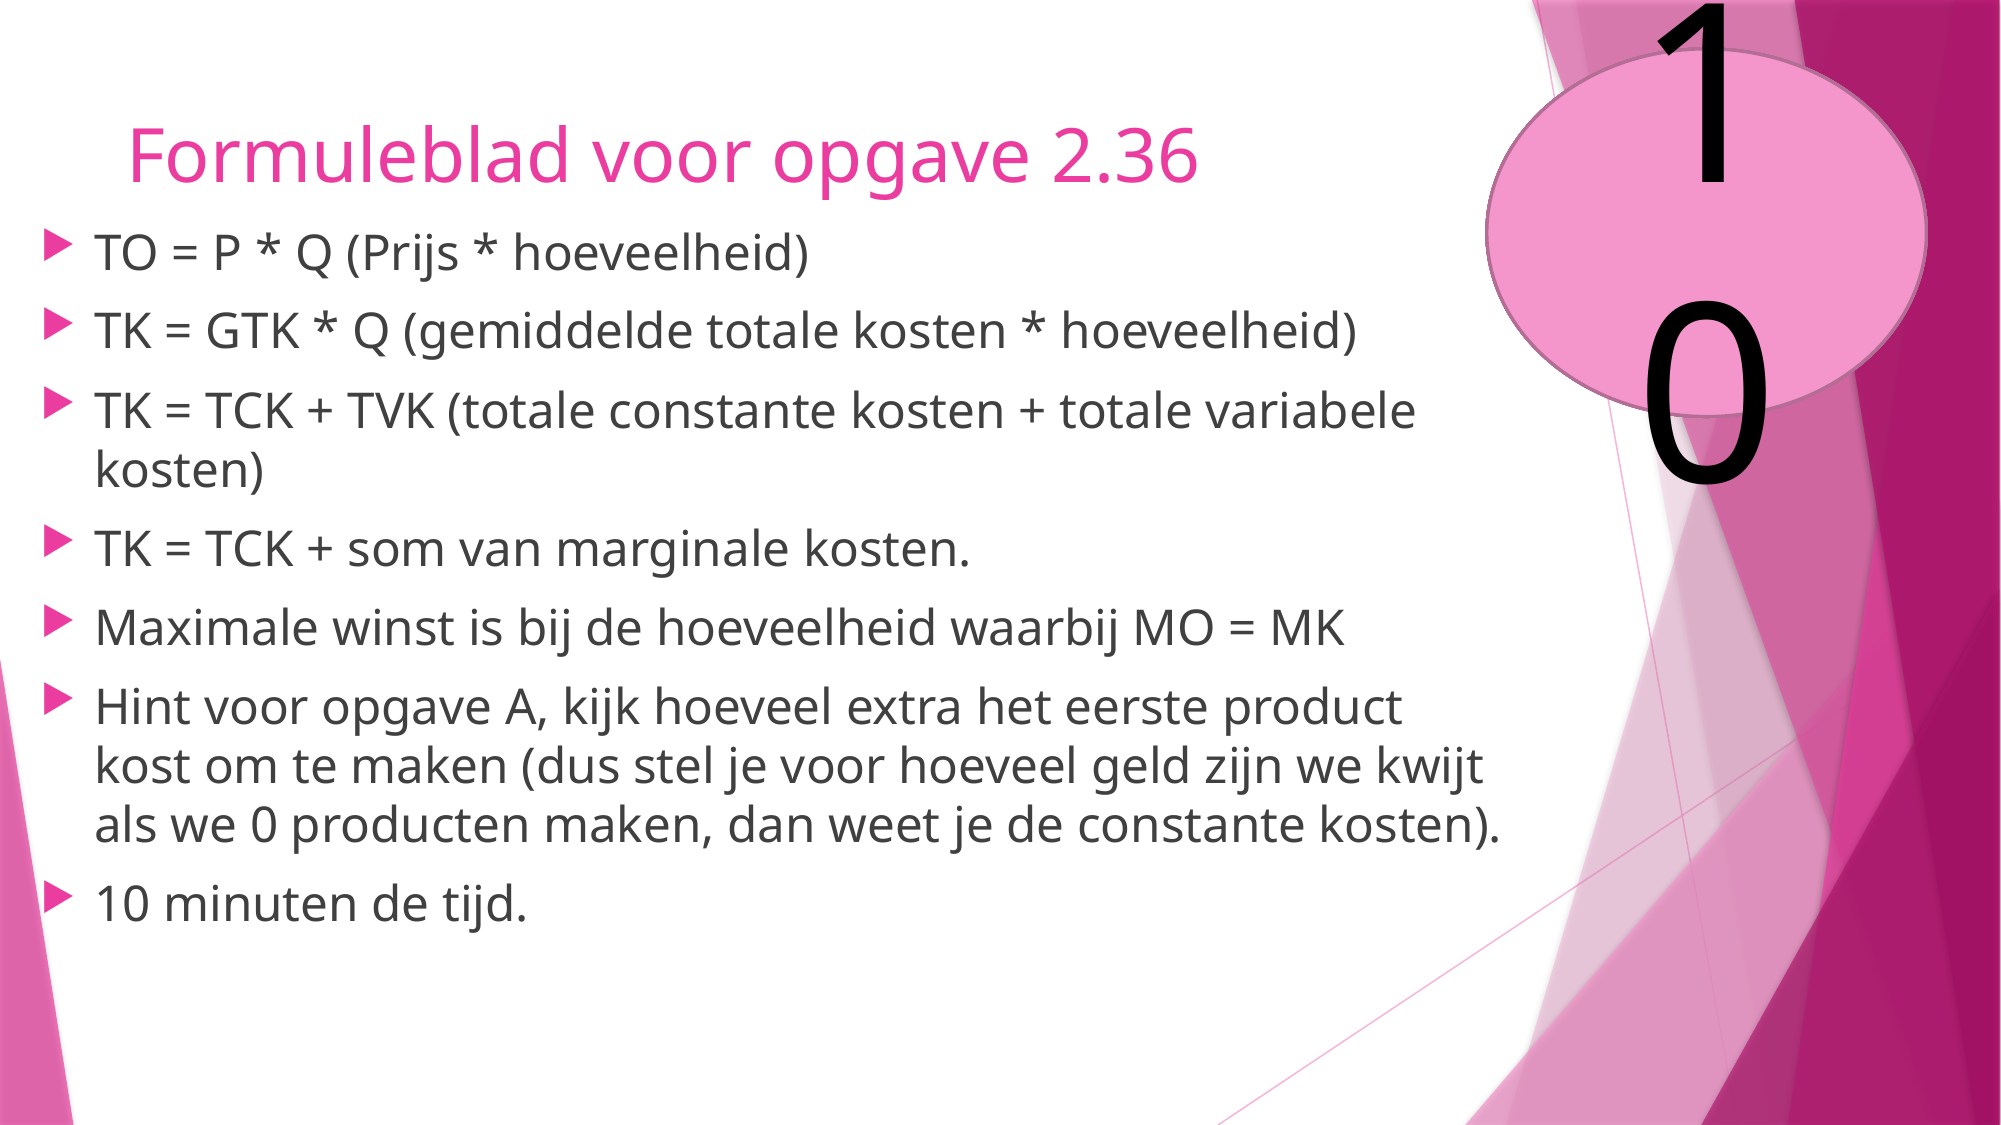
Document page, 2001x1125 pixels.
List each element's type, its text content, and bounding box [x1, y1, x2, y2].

text_box 10 [1485, 47, 1928, 419]
title Formuleblad voor opgave 2.36 [111, 99, 1522, 213]
list TO = P * Q (Prijs * hoeveelheid) TK = GTK * Q (gemiddelde totale kosten * hoeveelheid) TK = TCK + TVK (totale constante kosten + totale variabele kosten) TK = TCK + som van marginale kosten. Maximale winst is bij de hoeveelheid waarbij MO = MK Hint voor opgave A, kijk hoeveel extra het eerste product kost om te maken (dus stel je voor hoeveel geld zijn we kwijt als we 0 producten maken, dan weet je de constante kosten). 10 minuten de tijd. [25, 213, 1522, 991]
